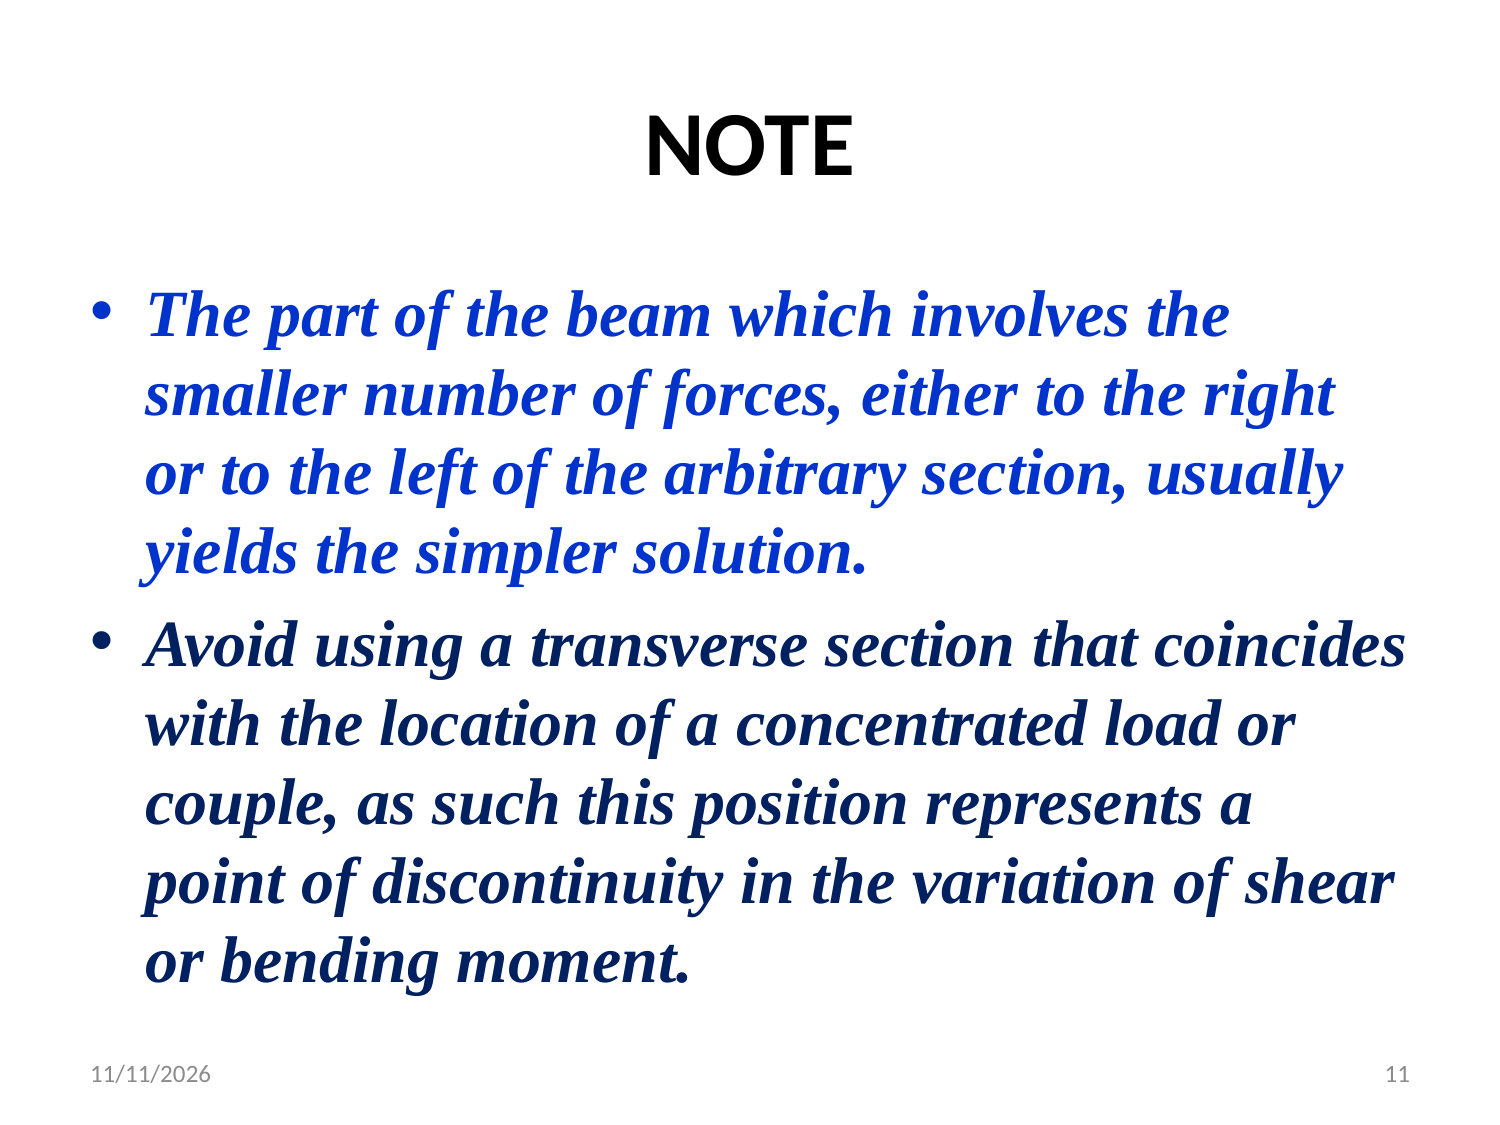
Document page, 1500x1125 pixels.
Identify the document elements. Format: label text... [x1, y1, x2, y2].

title NOTE [75, 45, 1425, 233]
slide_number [75, 1042, 425, 1103]
slide_number 11 [1074, 1042, 1425, 1103]
list The part of the beam which involves the smaller number of forces, either to the right or to the left of the arbitrary section, usually yields the simpler solution. Avoid using a transverse section that coincides with the location of a concentrated load or couple, as such this position represents a point of discontinuity in the variation of shear or bending moment. [75, 262, 1425, 1005]
